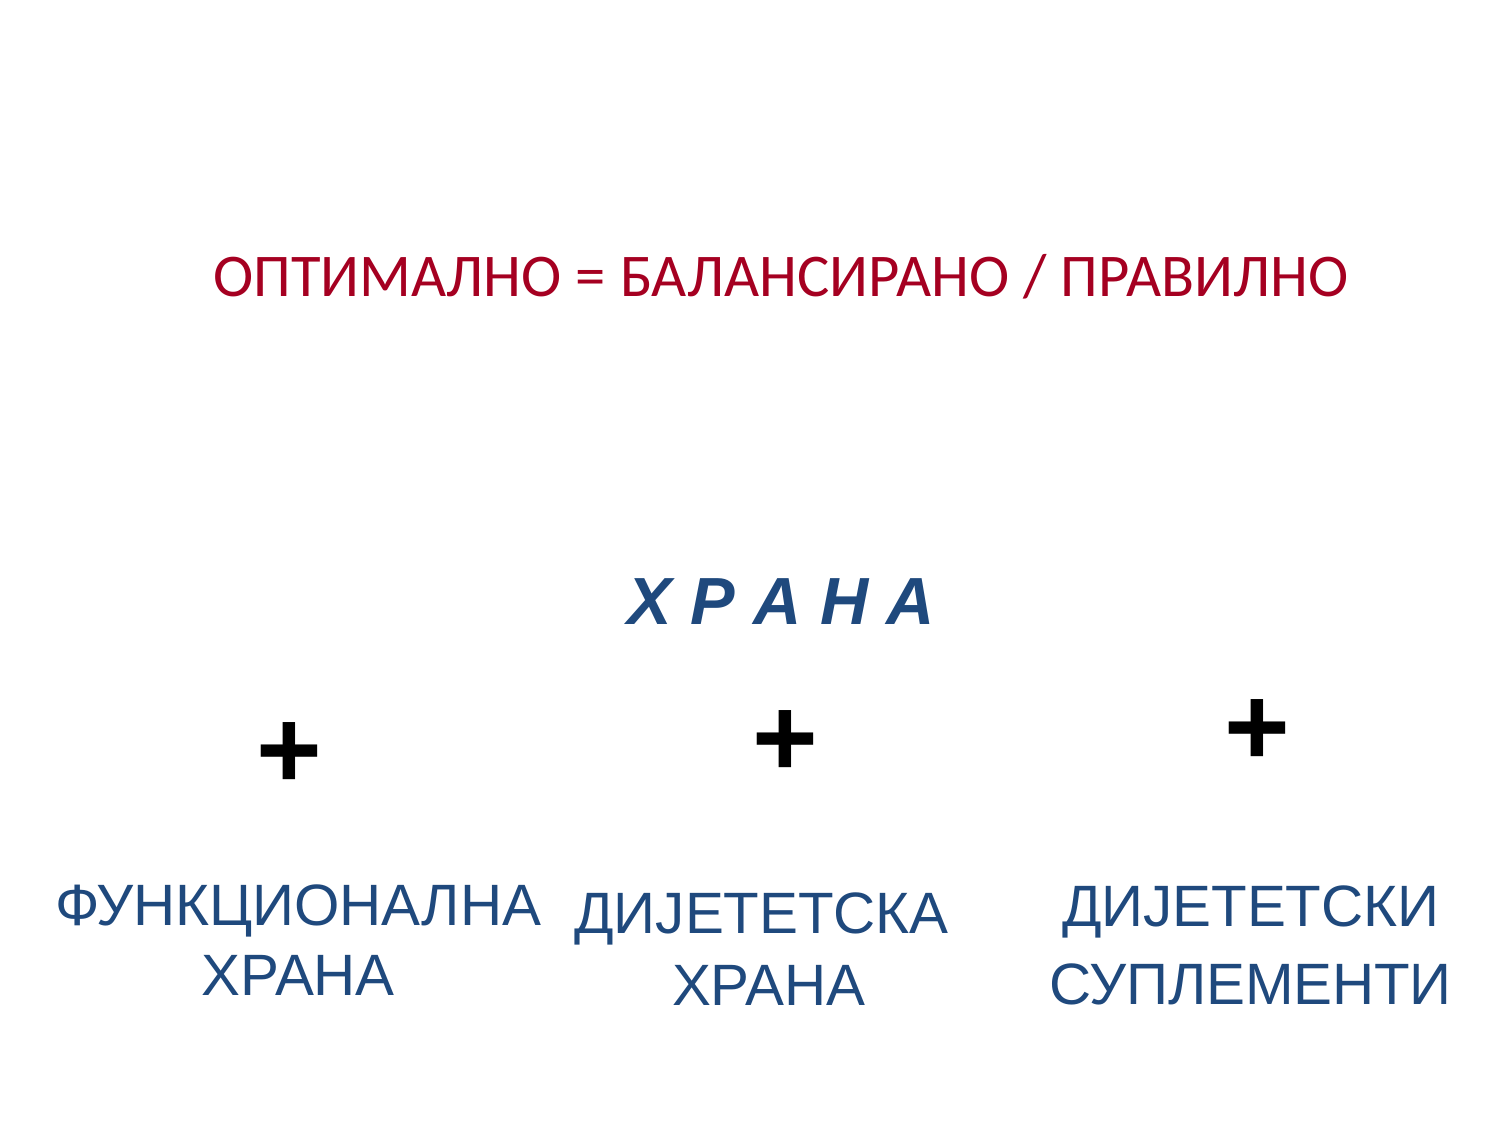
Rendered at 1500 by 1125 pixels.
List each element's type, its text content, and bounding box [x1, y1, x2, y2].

title ОПТИМАЛНО = БАЛАНСИРАНО / ПРАВИЛНО [143, 220, 1419, 325]
text_box + [241, 668, 337, 819]
text_box ФУНКЦИОНАЛНА ХРАНА [11, 859, 512, 1015]
text_box Х Р А Н А [500, 550, 1063, 645]
text_box ДИЈЕТЕТСКИ СУПЛЕМЕНТИ [986, 879, 1500, 1022]
text_box + [1210, 645, 1306, 795]
text_box + [737, 656, 834, 807]
text_box ДИЈЕТЕТСКА ХРАНА [512, 859, 1025, 1025]
